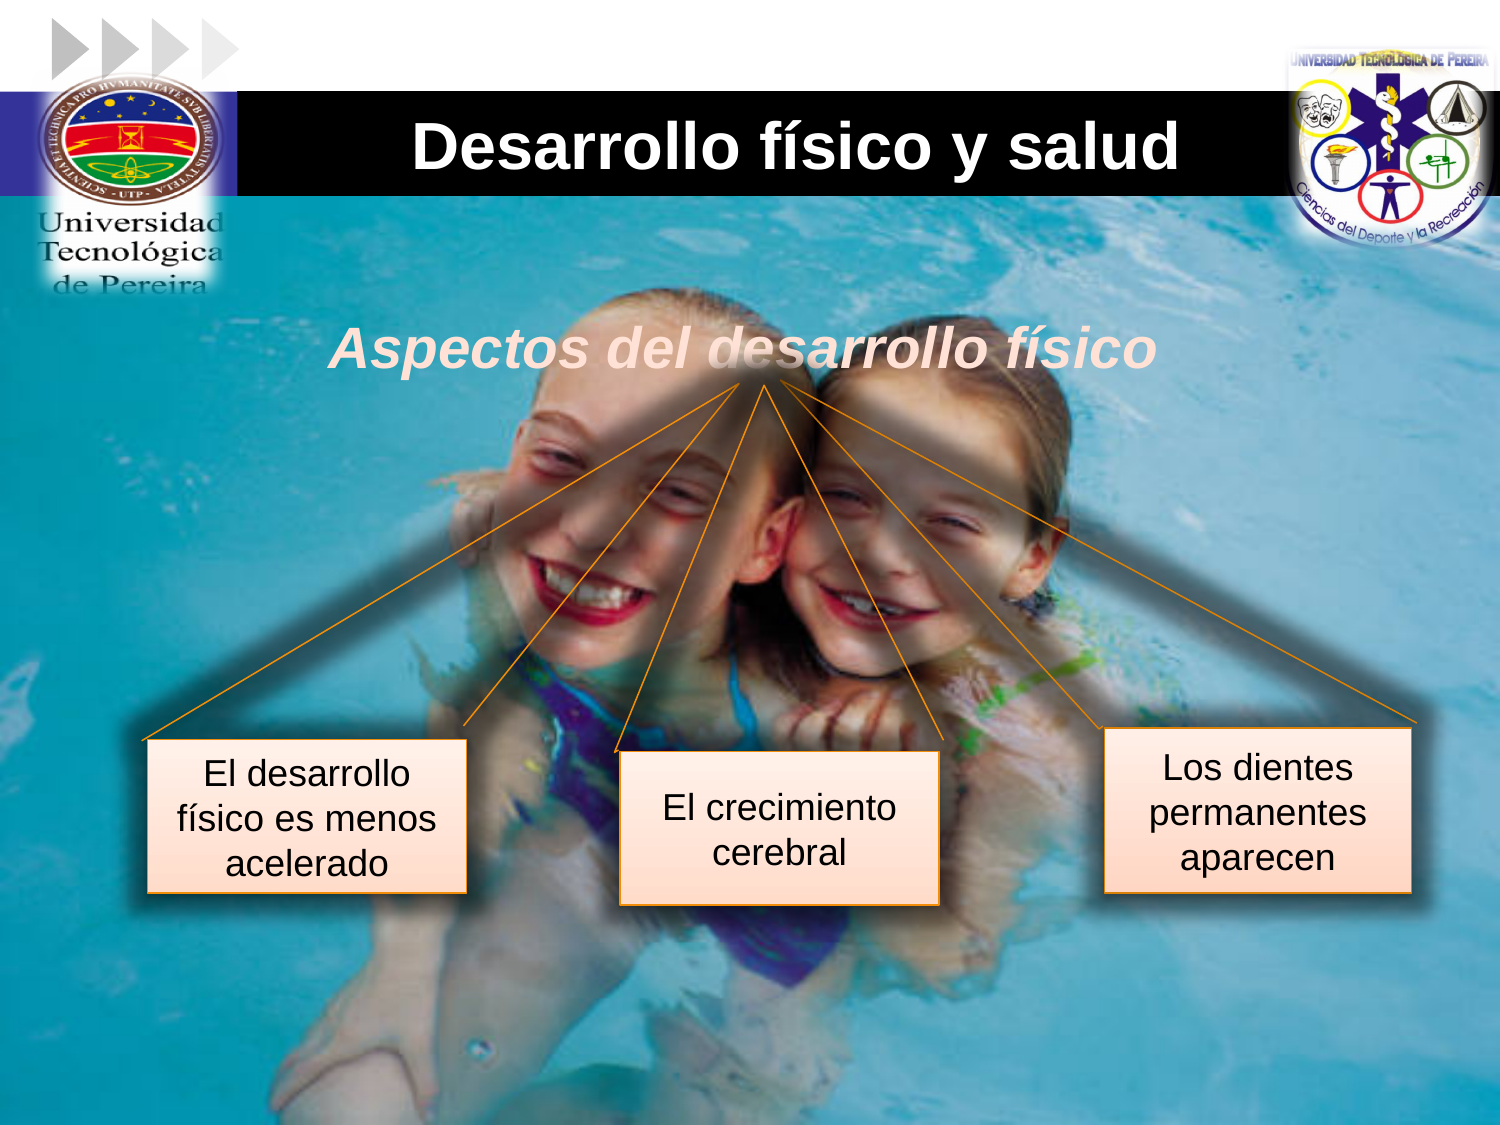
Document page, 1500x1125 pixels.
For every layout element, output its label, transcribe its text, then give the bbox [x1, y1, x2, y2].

title Desarrollo físico y salud [309, 96, 1276, 190]
picture [0, 42, 1500, 1125]
